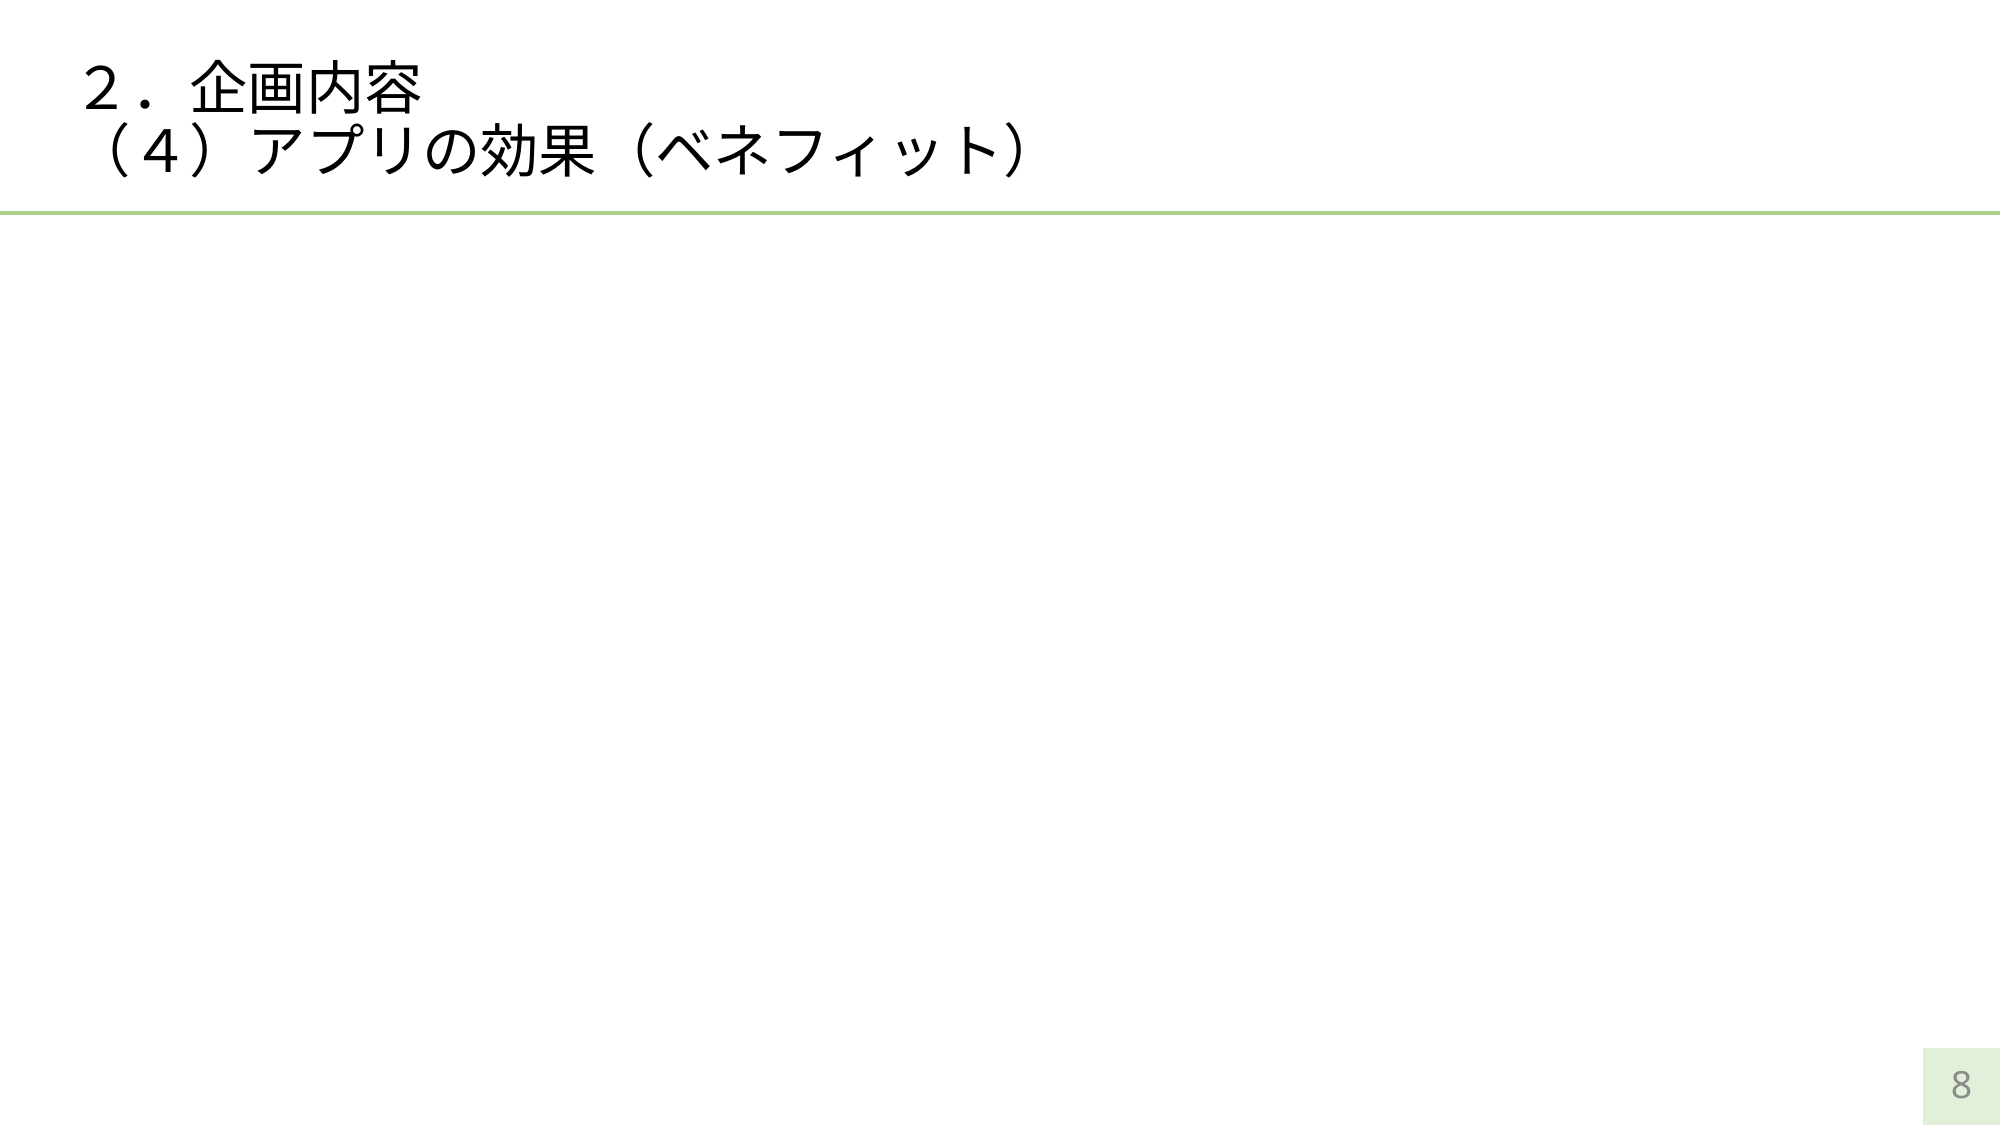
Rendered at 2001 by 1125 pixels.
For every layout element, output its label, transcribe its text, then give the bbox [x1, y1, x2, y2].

slide_number 7 [1923, 1048, 2000, 1125]
title ２．企画内容 （４）アプリの効果（ベネフィット） [0, 0, 2000, 207]
